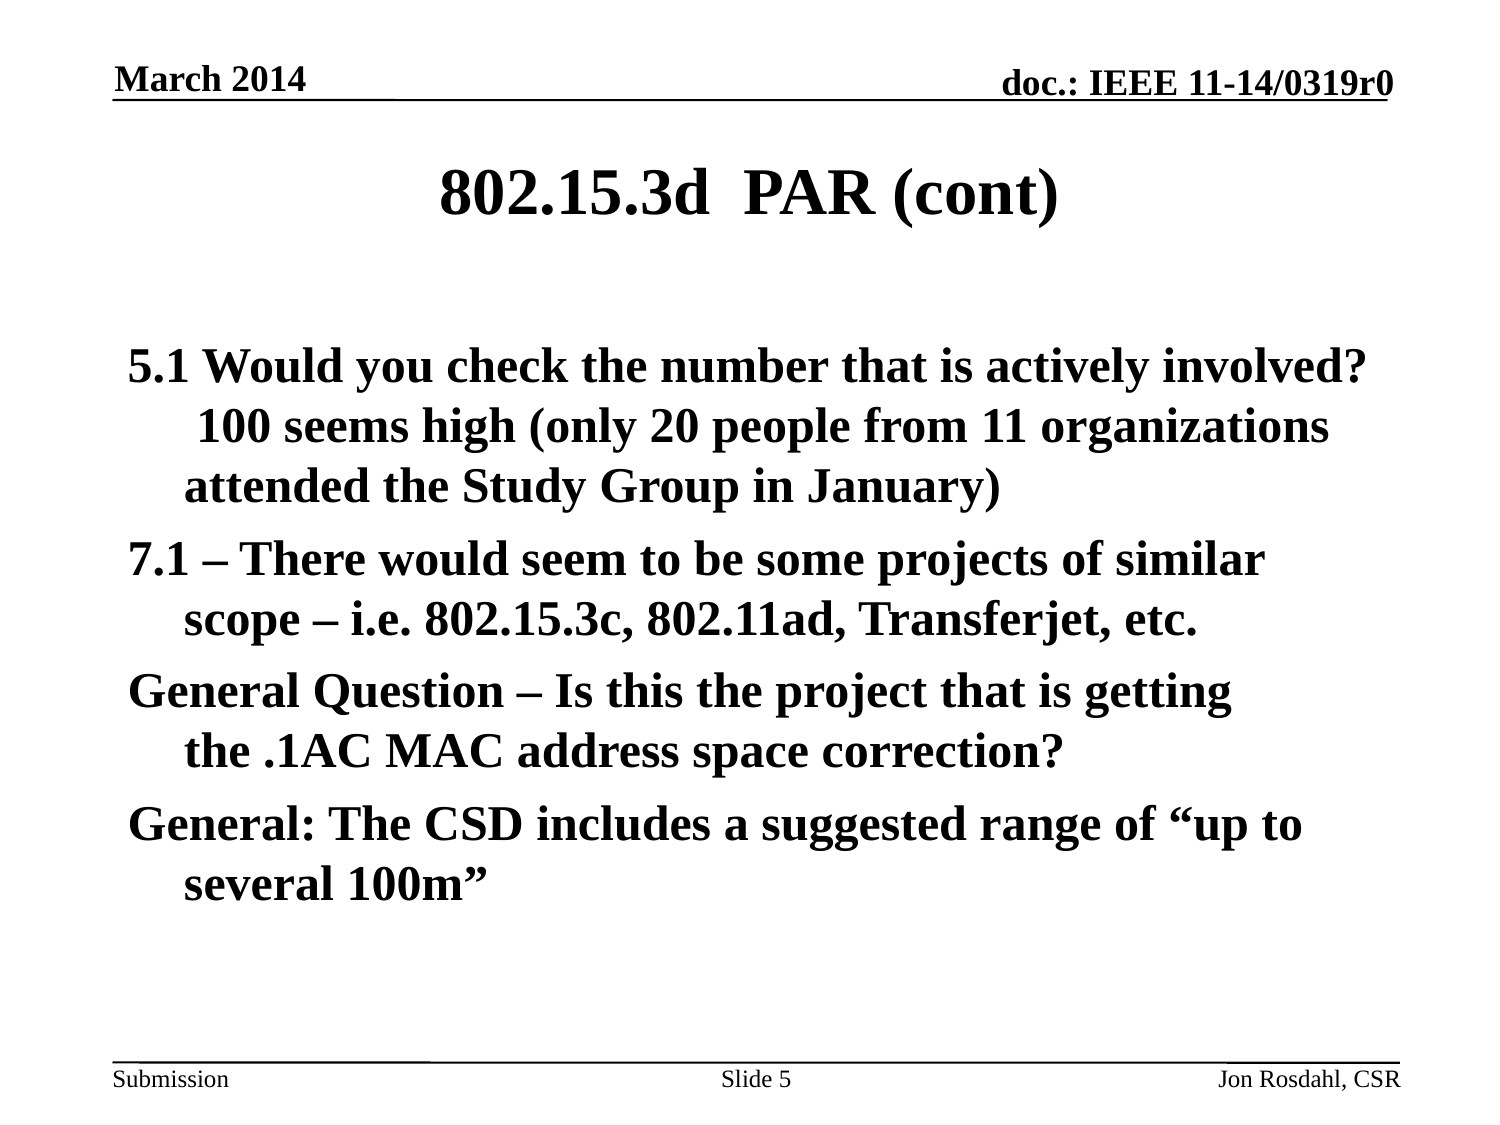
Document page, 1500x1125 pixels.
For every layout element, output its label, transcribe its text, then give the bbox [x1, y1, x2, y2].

list 5.1 Would you check the number that is actively involved? 100 seems high (only 20 people from 11 organizations attended the Study Group in January) 7.1 – There would seem to be some projects of similar scope – i.e. 802.15.3c, 802.11ad, Transferjet, etc. General Question – Is this the project that is getting the .1AC MAC address space correction? General: The CSD includes a suggested range of “up to several 100m” [112, 324, 1388, 1000]
footer Jon Rosdahl, CSR [878, 1061, 1402, 1093]
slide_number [114, 54, 423, 100]
title 802.15.3d PAR (cont) [112, 112, 1388, 263]
slide_number Slide 5 [712, 1061, 800, 1123]
